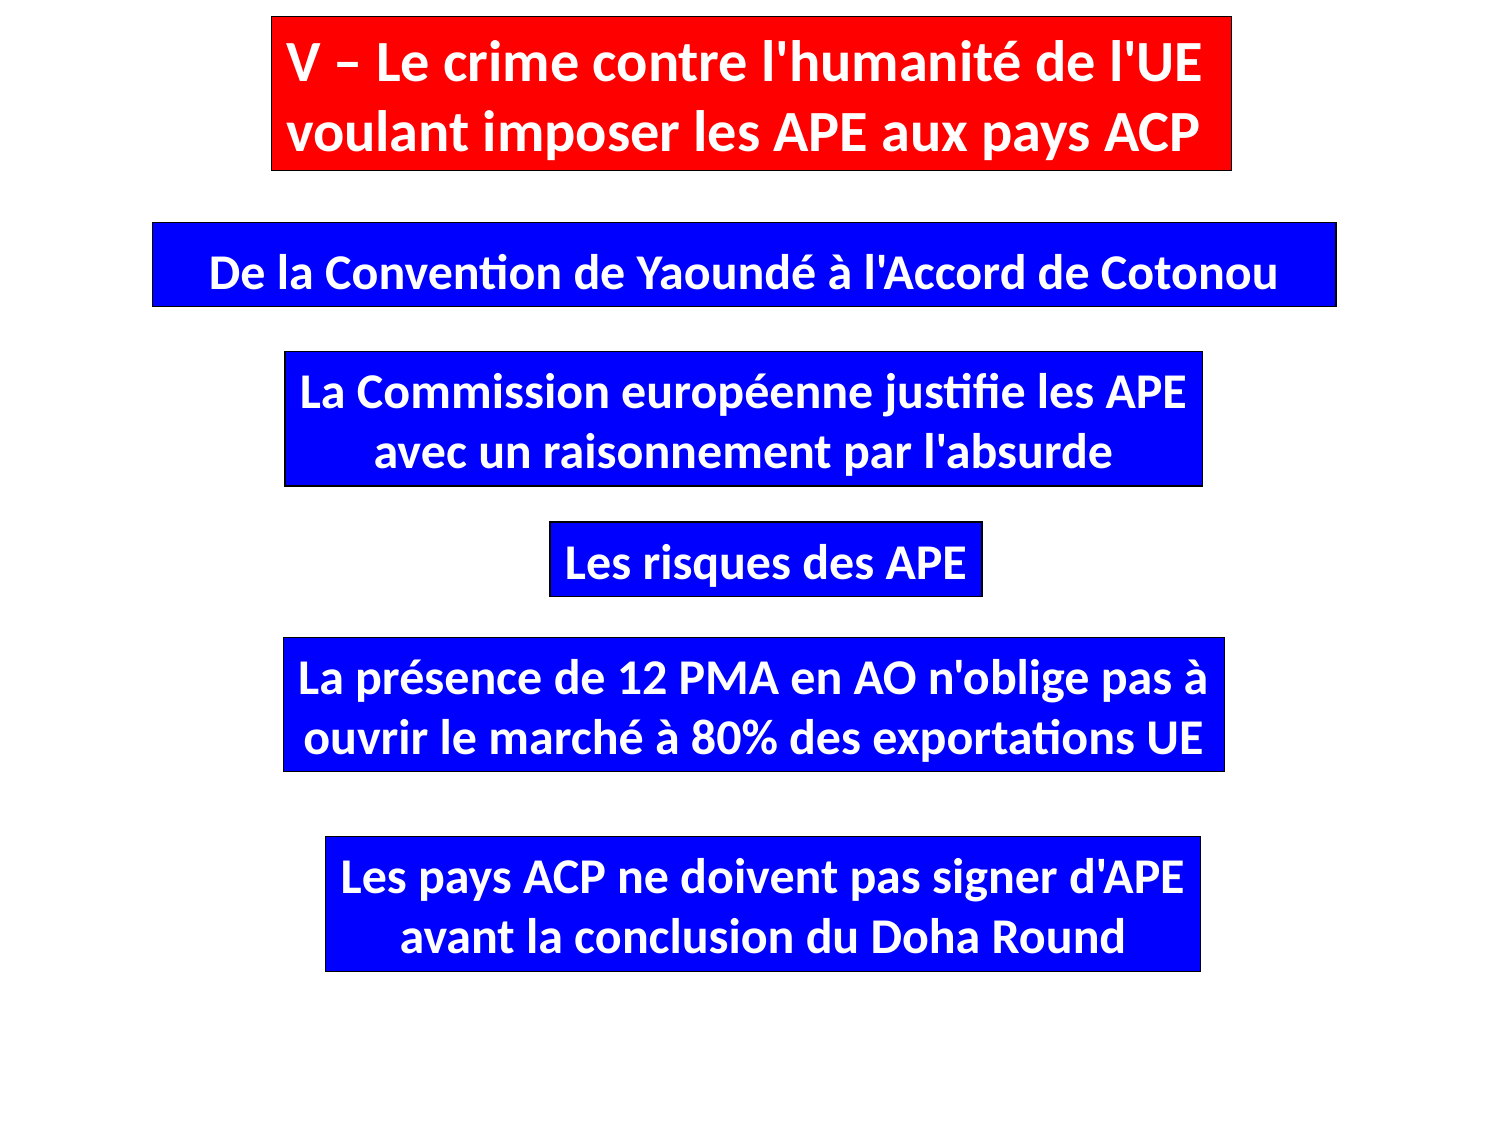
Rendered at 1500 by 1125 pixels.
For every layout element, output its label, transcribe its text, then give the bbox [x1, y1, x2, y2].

text_box De la Convention de Yaoundé à l'Accord de Cotonou [152, 222, 1336, 307]
text_box La présence de 12 PMA en AO n'oblige pas à ouvrir le marché à 80% des exportations UE [283, 637, 1225, 772]
text_box La Commission européenne justifie les APE avec un raisonnement par l'absurde [284, 351, 1203, 487]
text_box Les risques des APE [550, 521, 983, 597]
text_box V – Le crime contre l'humanité de l'UE voulant imposer les APE aux pays ACP [271, 16, 1232, 171]
text_box Les pays ACP ne doivent pas signer d'APE avant la conclusion du Doha Round [325, 836, 1201, 972]
